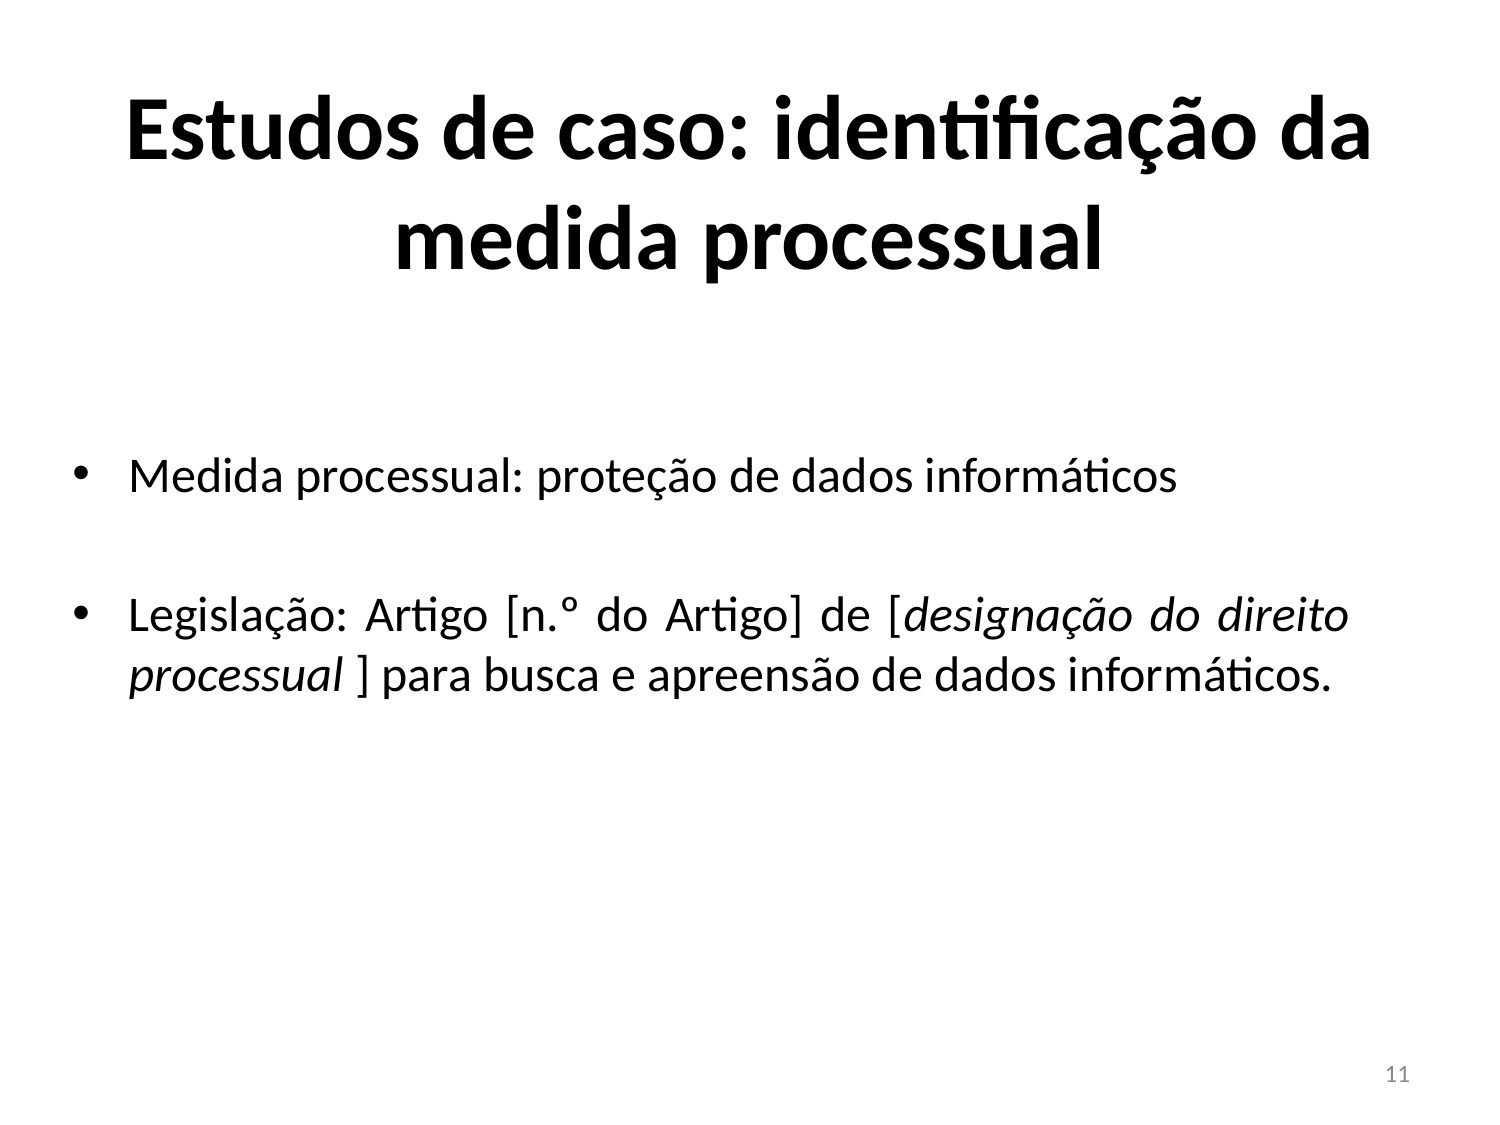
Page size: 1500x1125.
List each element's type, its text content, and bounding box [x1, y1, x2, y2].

text_box Medida processual: proteção de dados informáticos Legislação: Artigo [n.º do Artigo] de [designação do direito processual ] para busca e apreensão de dados informáticos. [57, 344, 1365, 969]
title Estudos de caso: identificação da medida processual [75, 83, 1425, 272]
slide_number 11 [1074, 1042, 1425, 1103]
